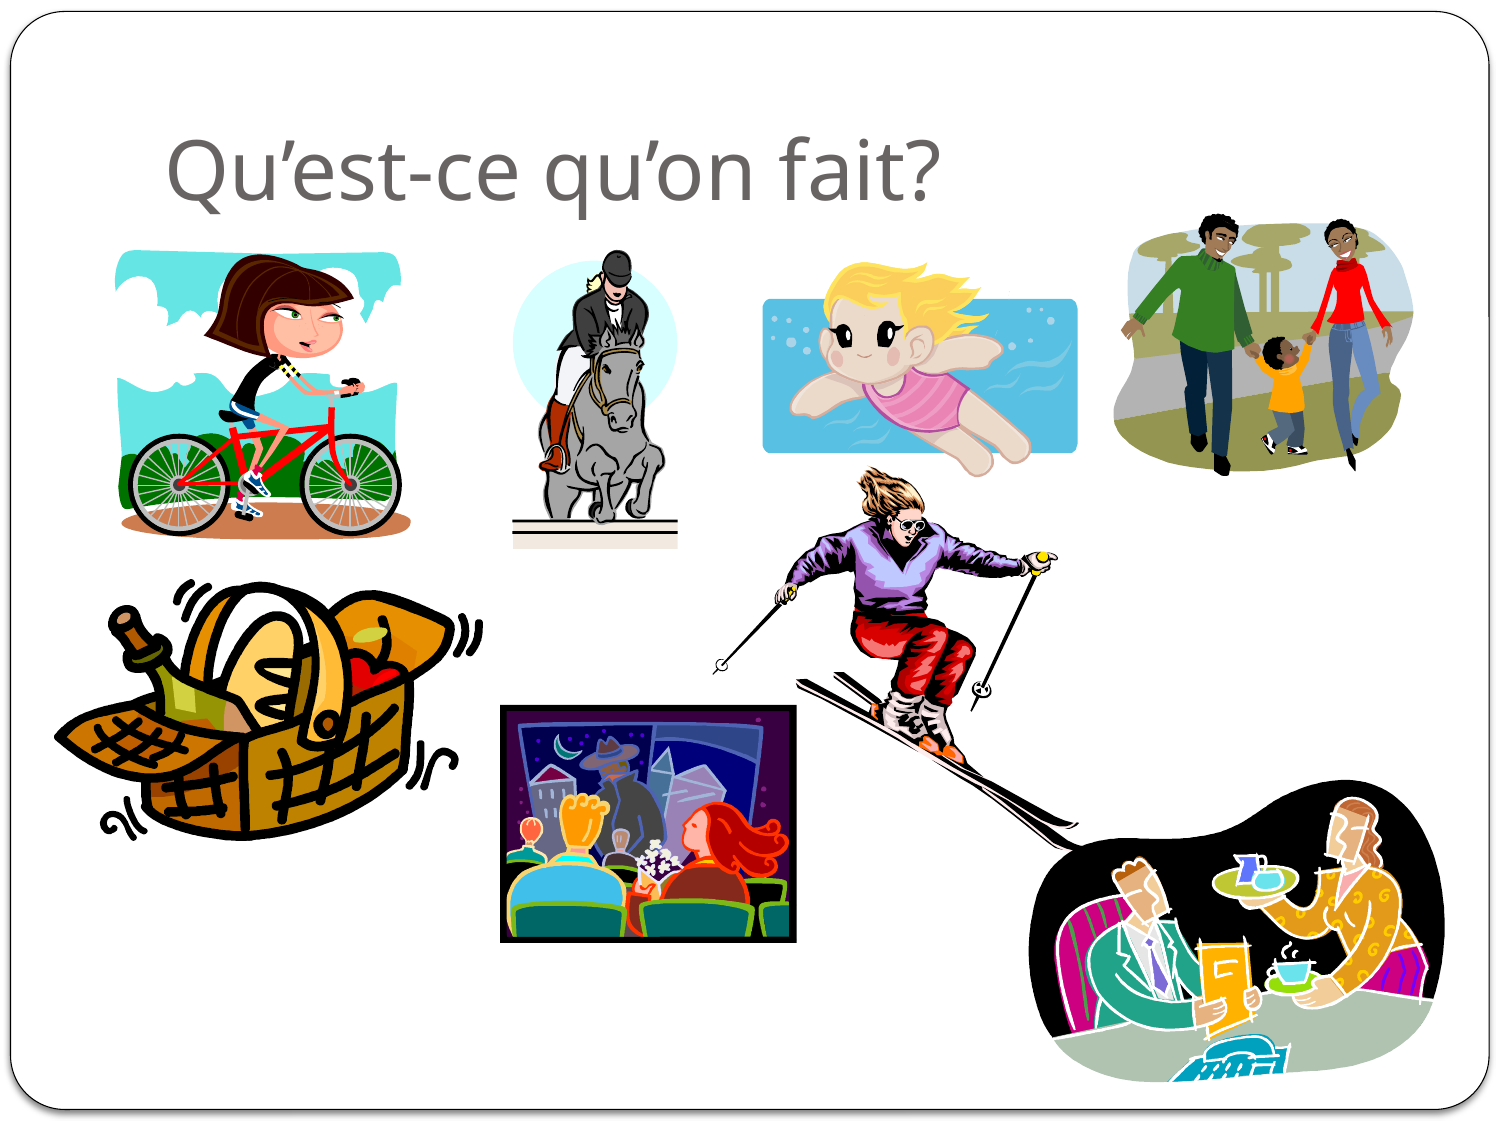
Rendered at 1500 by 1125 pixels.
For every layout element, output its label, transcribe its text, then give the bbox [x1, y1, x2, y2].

title Qu’est-ce qu’on fait? [150, 45, 1425, 233]
picture [499, 262, 1450, 1090]
picture [112, 249, 411, 540]
picture [49, 574, 488, 846]
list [512, 249, 678, 549]
picture [1112, 212, 1415, 478]
